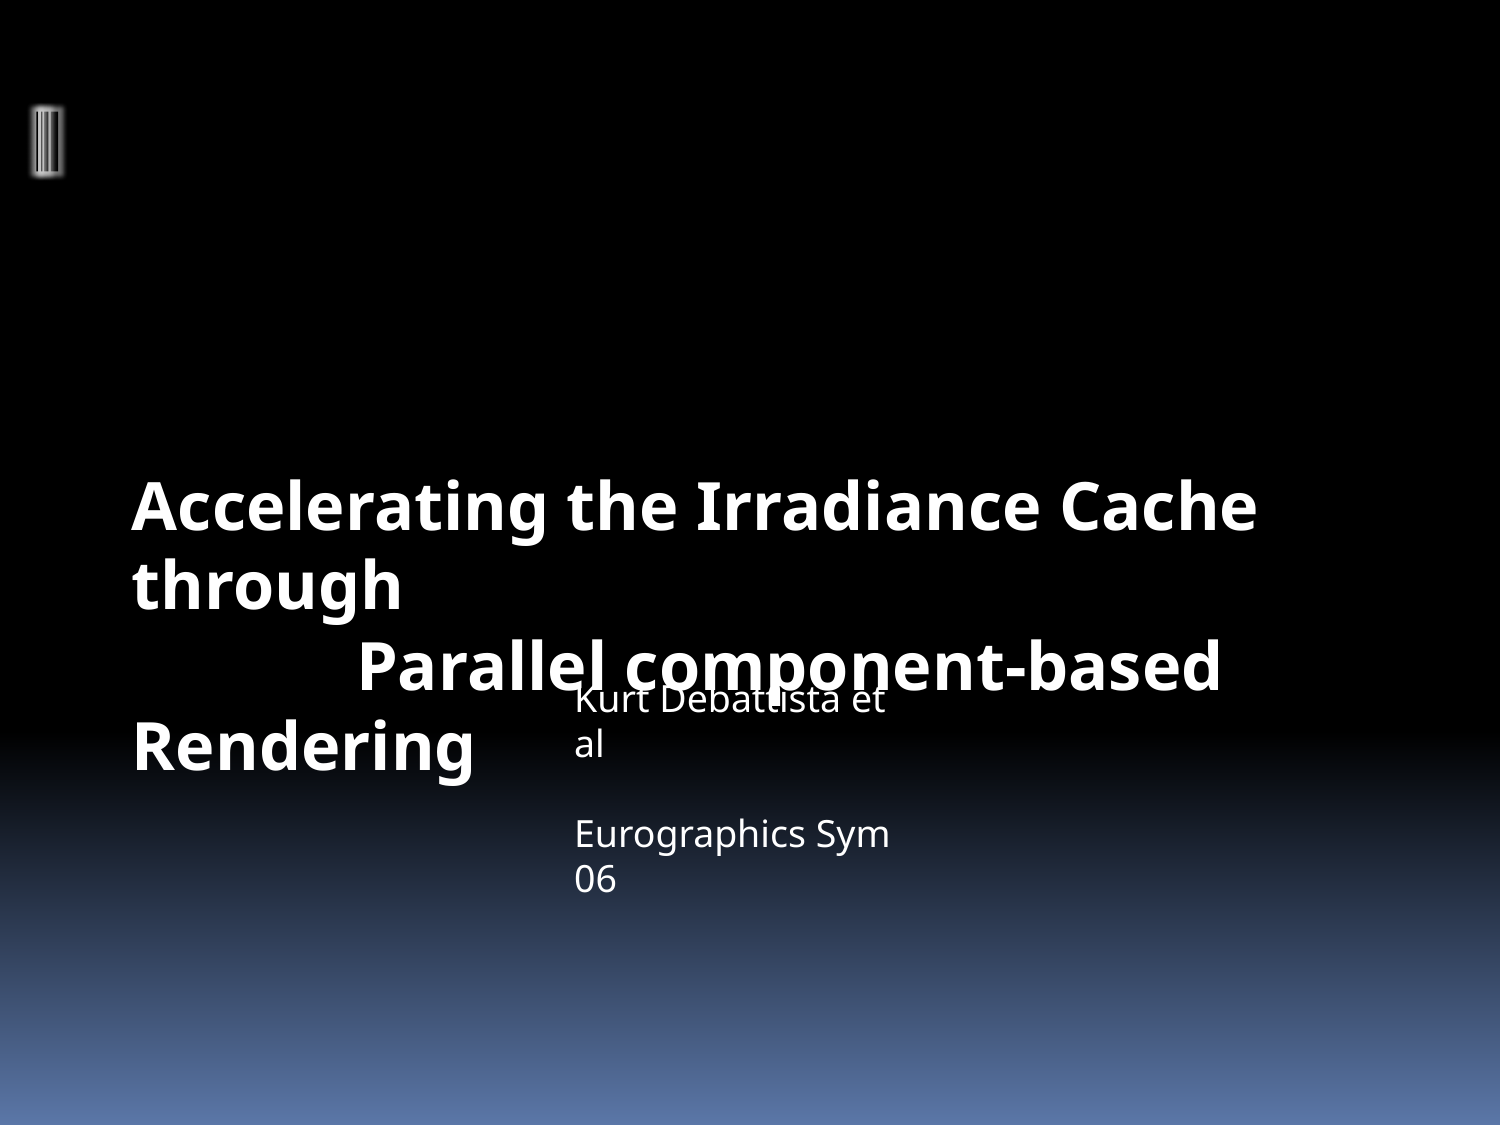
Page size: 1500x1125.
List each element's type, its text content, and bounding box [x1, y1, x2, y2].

text_box Accelerating the Irradiance Cache through Parallel component-based Rendering [117, 456, 1395, 791]
list [103, 292, 1379, 1043]
text_box Kurt Debattista et al Eurographics Sym 06 [559, 667, 941, 908]
